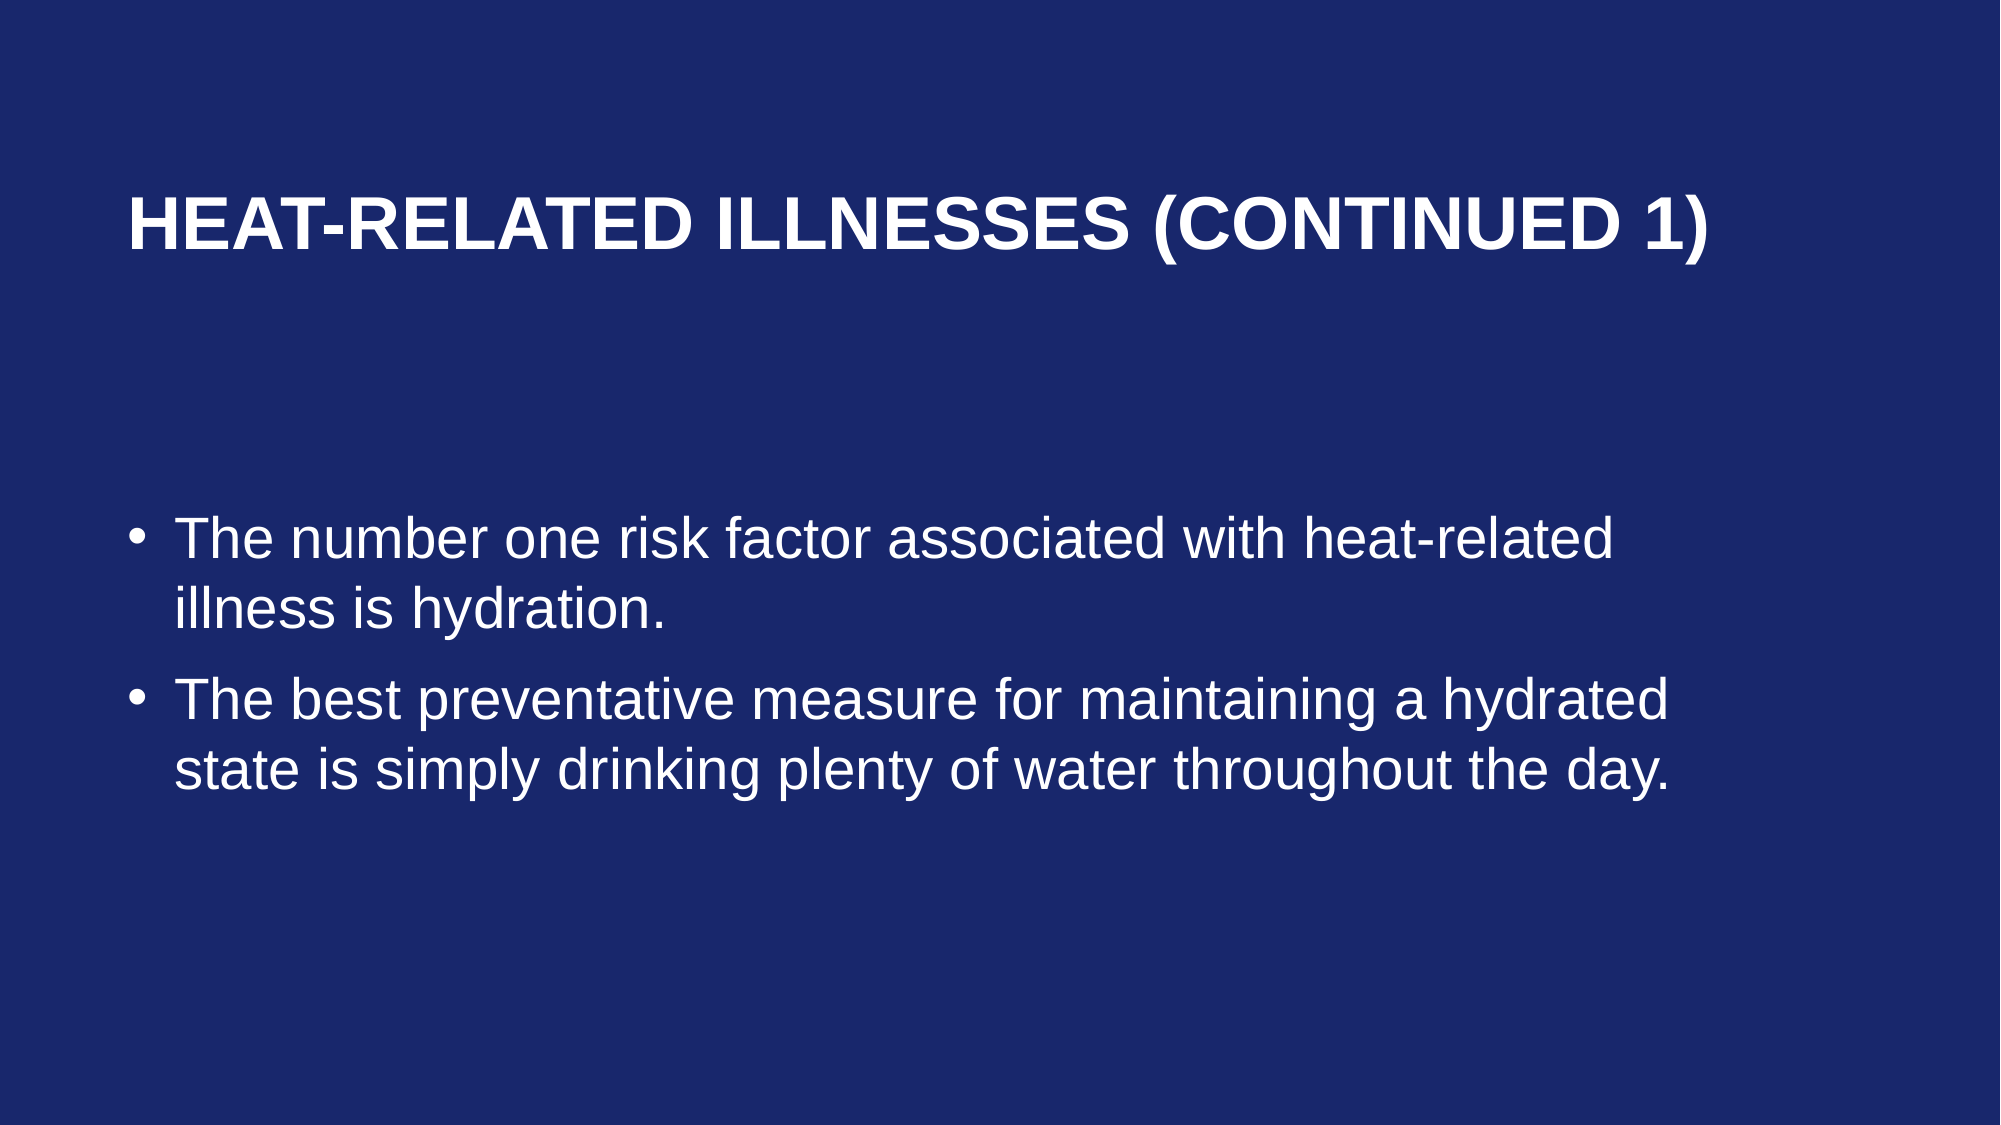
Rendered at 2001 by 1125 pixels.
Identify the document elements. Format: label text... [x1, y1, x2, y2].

title Heat-Related Illnesses (Continued 1) [112, 99, 1775, 339]
list The number one risk factor associated with heat-related illness is hydration. The best preventative measure for maintaining a hydrated state is simply drinking plenty of water throughout the day. [112, 351, 1775, 950]
